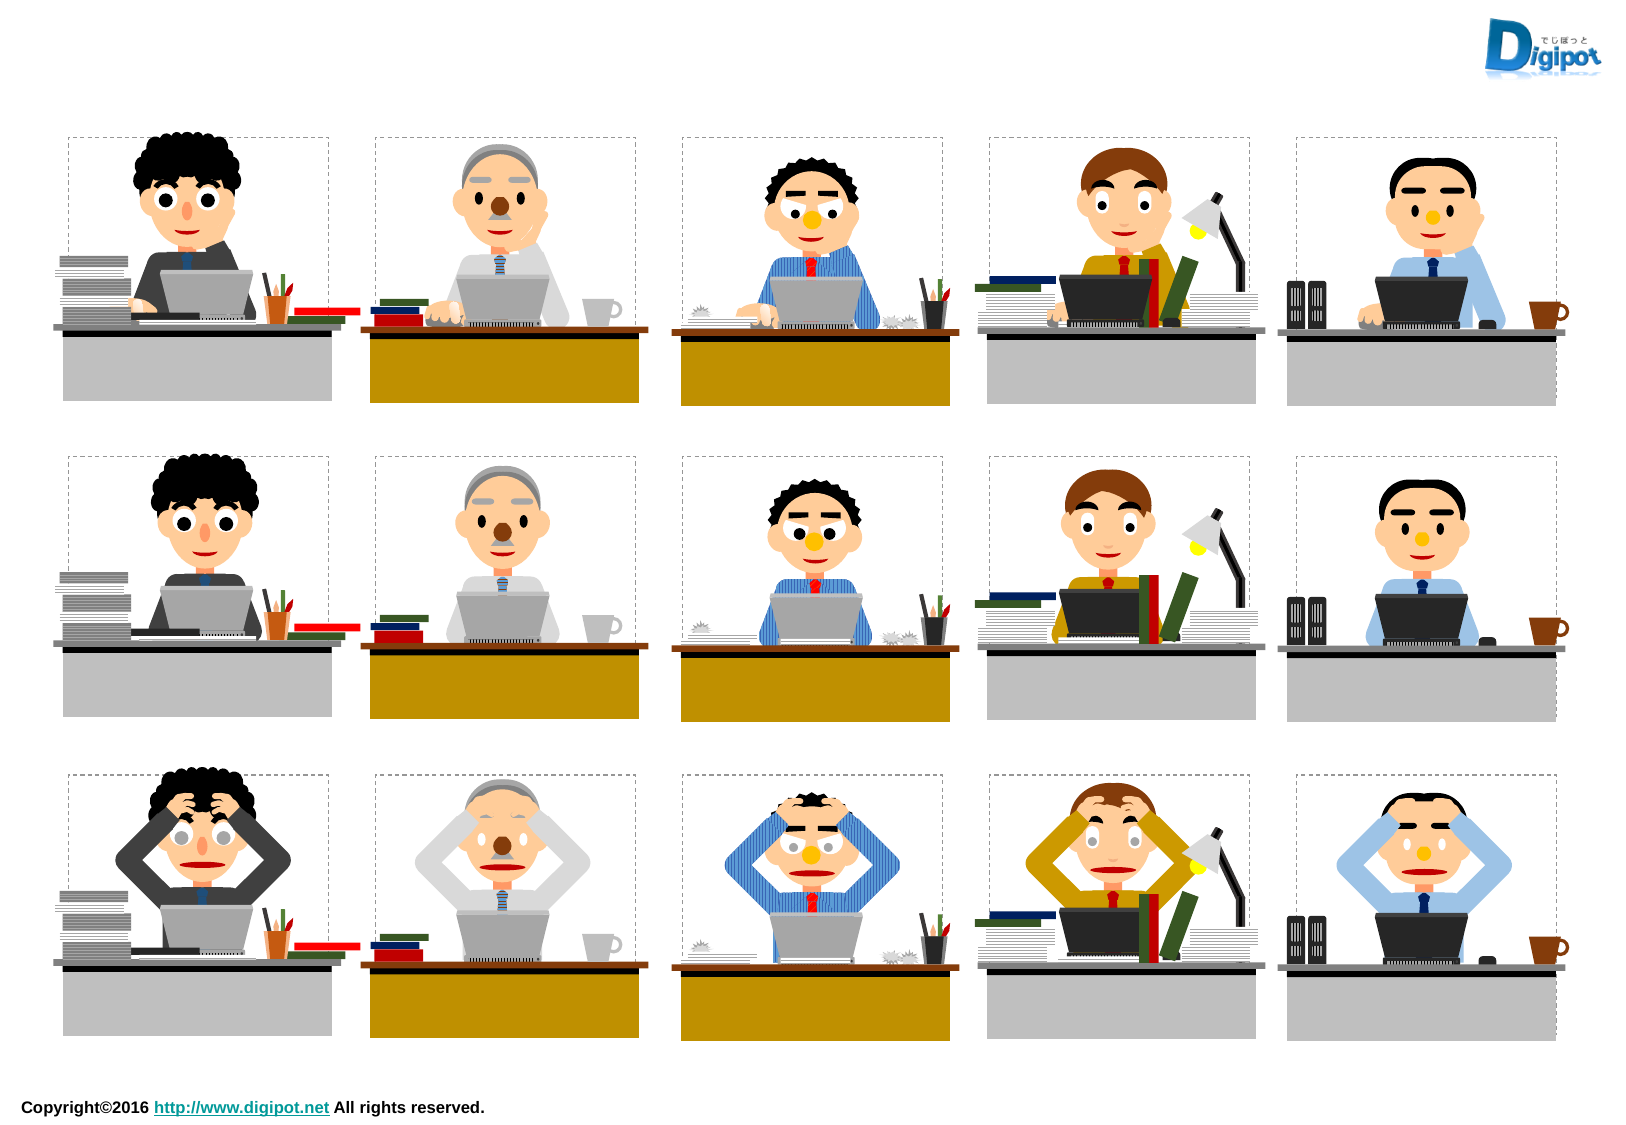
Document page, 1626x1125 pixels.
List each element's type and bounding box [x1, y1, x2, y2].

text_box [974, 469, 1266, 721]
text_box [671, 156, 960, 406]
text_box [1277, 792, 1570, 1042]
text_box [974, 147, 1266, 404]
text_box [360, 779, 649, 1039]
text_box [671, 478, 960, 722]
text_box [1277, 157, 1570, 406]
text_box [1277, 479, 1570, 723]
text_box [53, 131, 361, 401]
text_box [53, 453, 361, 717]
text_box [360, 144, 649, 404]
text_box [360, 465, 649, 720]
text_box [53, 766, 361, 1036]
picture [1485, 18, 1602, 82]
text_box [974, 782, 1266, 1040]
text_box [671, 792, 960, 1041]
